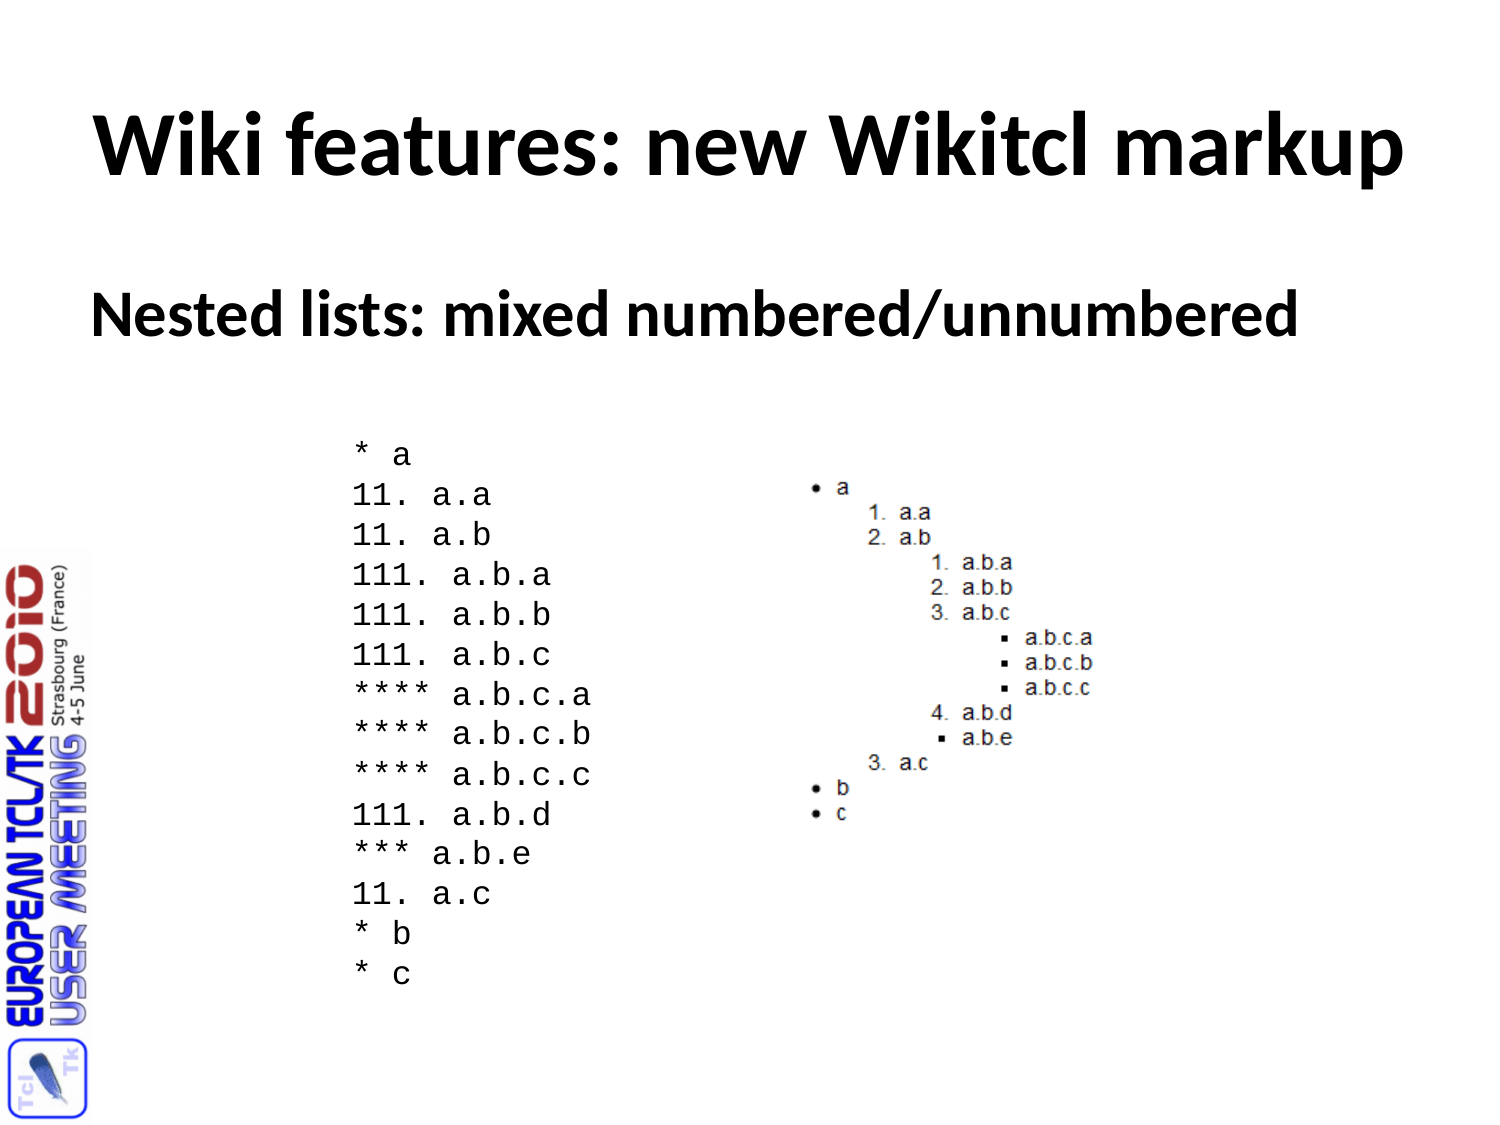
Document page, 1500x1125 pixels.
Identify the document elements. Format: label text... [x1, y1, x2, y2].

picture [774, 462, 1132, 837]
title Wiki features: new Wikitcl markup [75, 45, 1425, 233]
picture [0, 550, 334, 1124]
text_box * a 11. a.a 11. a.b 111. a.b.a 111. a.b.b 111. a.b.c **** a.b.c.a **** a.b.c.b **** a.b.c.c 111. a.b.d *** a.b.e 11. a.c * b * c [277, 424, 607, 999]
list Nested lists: mixed numbered/unnumbered [75, 262, 1425, 1005]
